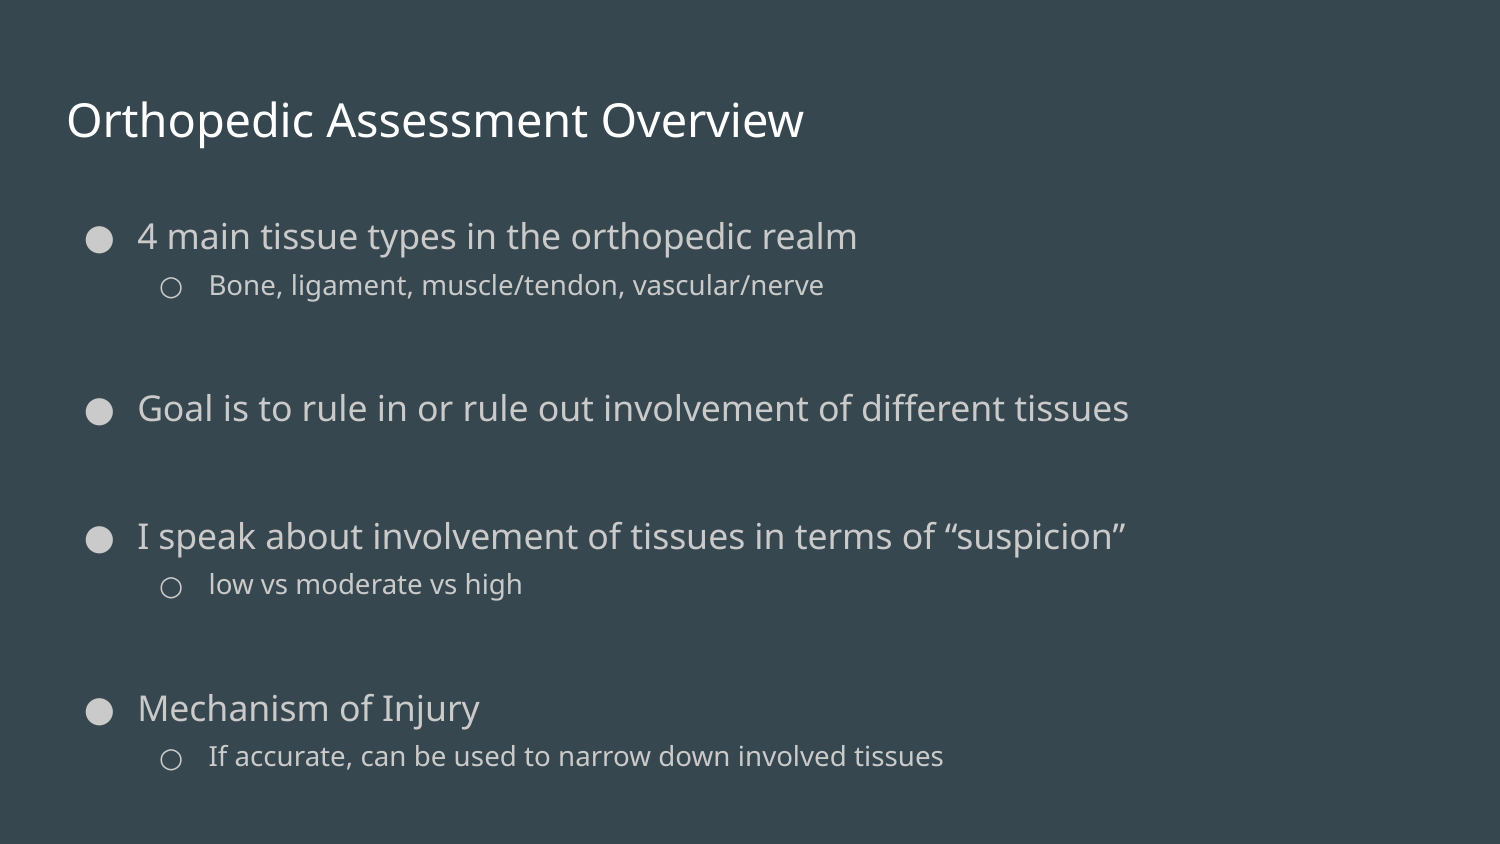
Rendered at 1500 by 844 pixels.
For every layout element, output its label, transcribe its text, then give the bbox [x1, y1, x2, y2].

title Orthopedic Assessment Overview [51, 72, 1449, 167]
list 4 main tissue types in the orthopedic realm Bone, ligament, muscle/tendon, vascular/nerve Goal is to rule in or rule out involvement of different tissues I speak about involvement of tissues in terms of “suspicion” low vs moderate vs high Mechanism of Injury If accurate, can be used to narrow down involved tissues [51, 189, 1449, 794]
